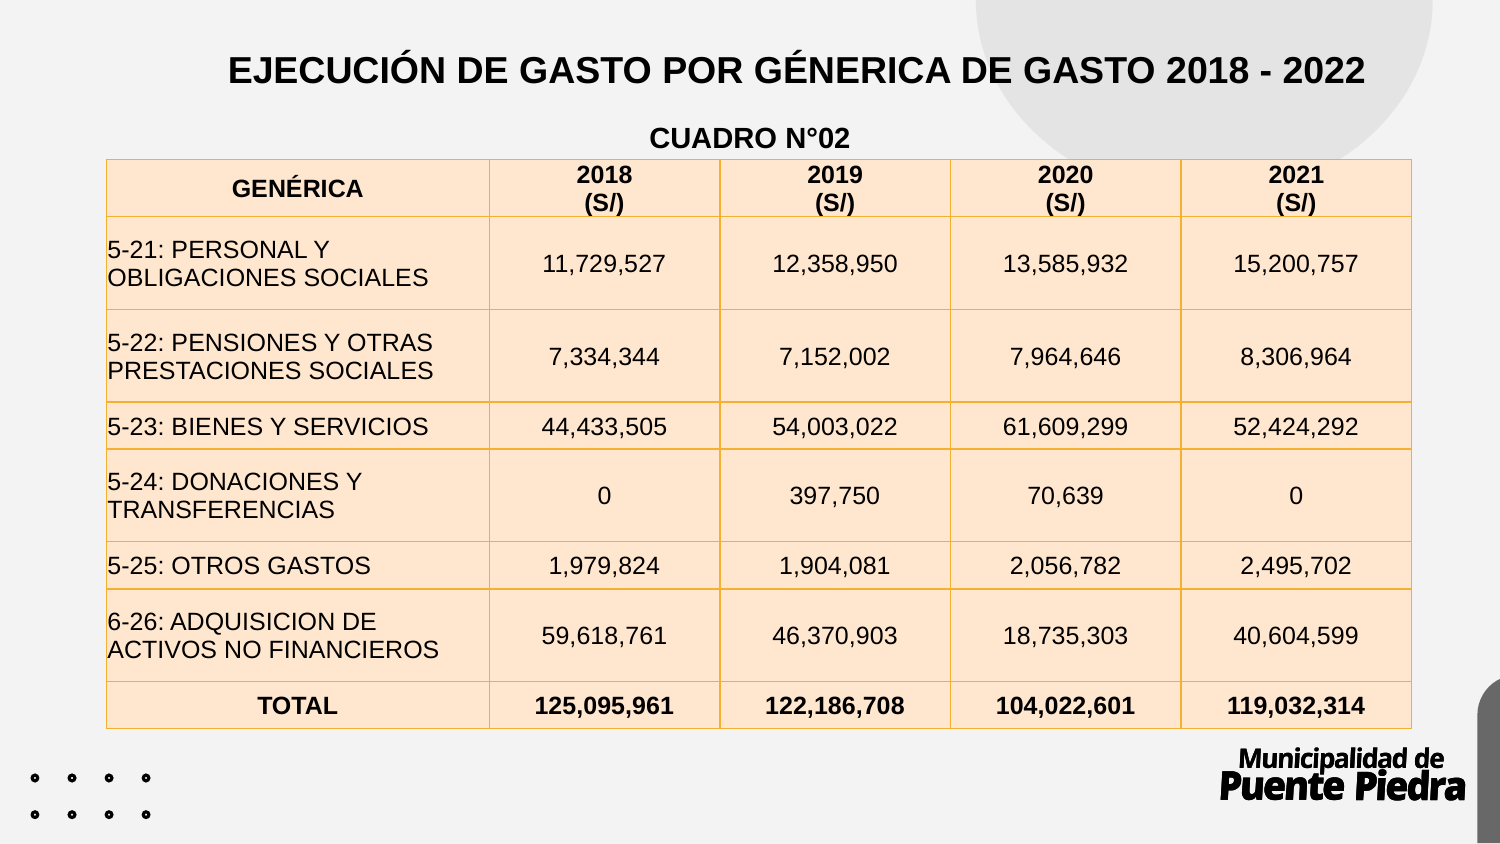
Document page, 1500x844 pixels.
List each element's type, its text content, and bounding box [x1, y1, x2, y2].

table_cell 61,609,299 [951, 403, 1180, 448]
table_cell 44,433,505 [490, 403, 719, 448]
table_cell 5-24: DONACIONES Y TRANSFERENCIAS [107, 450, 489, 541]
table_cell 5-25: OTROS GASTOS [107, 542, 489, 588]
table_cell 54,003,022 [721, 403, 950, 448]
table_cell 1,979,824 [490, 542, 719, 588]
table_cell 15,200,757 [1182, 217, 1411, 309]
table_cell 46,370,903 [721, 590, 950, 681]
table_cell 0 [490, 450, 719, 541]
table_cell 1,904,081 [721, 542, 950, 588]
table_cell 12,358,950 [721, 217, 950, 309]
table_cell 119,032,314 [1182, 682, 1411, 722]
table_header 2020 (S/) [951, 207, 1180, 216]
table_header 2018 (S/) [490, 207, 719, 216]
text_box EJECUCIÓN DE GASTO POR GÉNERICA DE GASTO 2018 - 2022 [165, 38, 1430, 99]
table_cell 125,095,961 [490, 682, 719, 728]
table_cell 122,186,708 [721, 682, 950, 728]
picture [1186, 719, 1485, 833]
table_cell 5-23: BIENES Y SERVICIOS [107, 403, 489, 448]
table_cell 6-26: ADQUISICION DE ACTIVOS NO FINANCIEROS [107, 590, 489, 681]
table_cell 104,022,601 [951, 682, 1180, 728]
table_cell 5-22: PENSIONES Y OTRAS PRESTACIONES SOCIALES [107, 310, 489, 401]
table_cell 7,152,002 [721, 310, 950, 401]
table_cell TOTAL [107, 682, 489, 728]
table_cell 70,639 [951, 450, 1180, 541]
table_header 2019 (S/) [721, 207, 950, 216]
text_box CUADRO N°02 [312, 116, 1187, 207]
table_header 2021 (S/) [1182, 160, 1411, 216]
table_cell 2,056,782 [951, 542, 1180, 588]
table_cell 8,306,964 [1182, 310, 1411, 401]
table_cell 397,750 [721, 450, 950, 541]
table_header GENÉRICA [107, 160, 489, 216]
table_cell 7,334,344 [490, 310, 719, 401]
table_cell 11,729,527 [490, 217, 719, 309]
table_cell 13,585,932 [951, 217, 1180, 309]
table_cell 59,618,761 [490, 590, 719, 681]
table_cell 18,735,303 [951, 590, 1180, 681]
table_cell 5-21: PERSONAL Y OBLIGACIONES SOCIALES [107, 217, 489, 309]
table_cell 0 [1182, 450, 1411, 541]
table_cell 2,495,702 [1182, 542, 1411, 588]
table_cell 40,604,599 [1182, 590, 1411, 681]
table_cell 7,964,646 [951, 310, 1180, 401]
table_cell 52,424,292 [1182, 403, 1411, 448]
